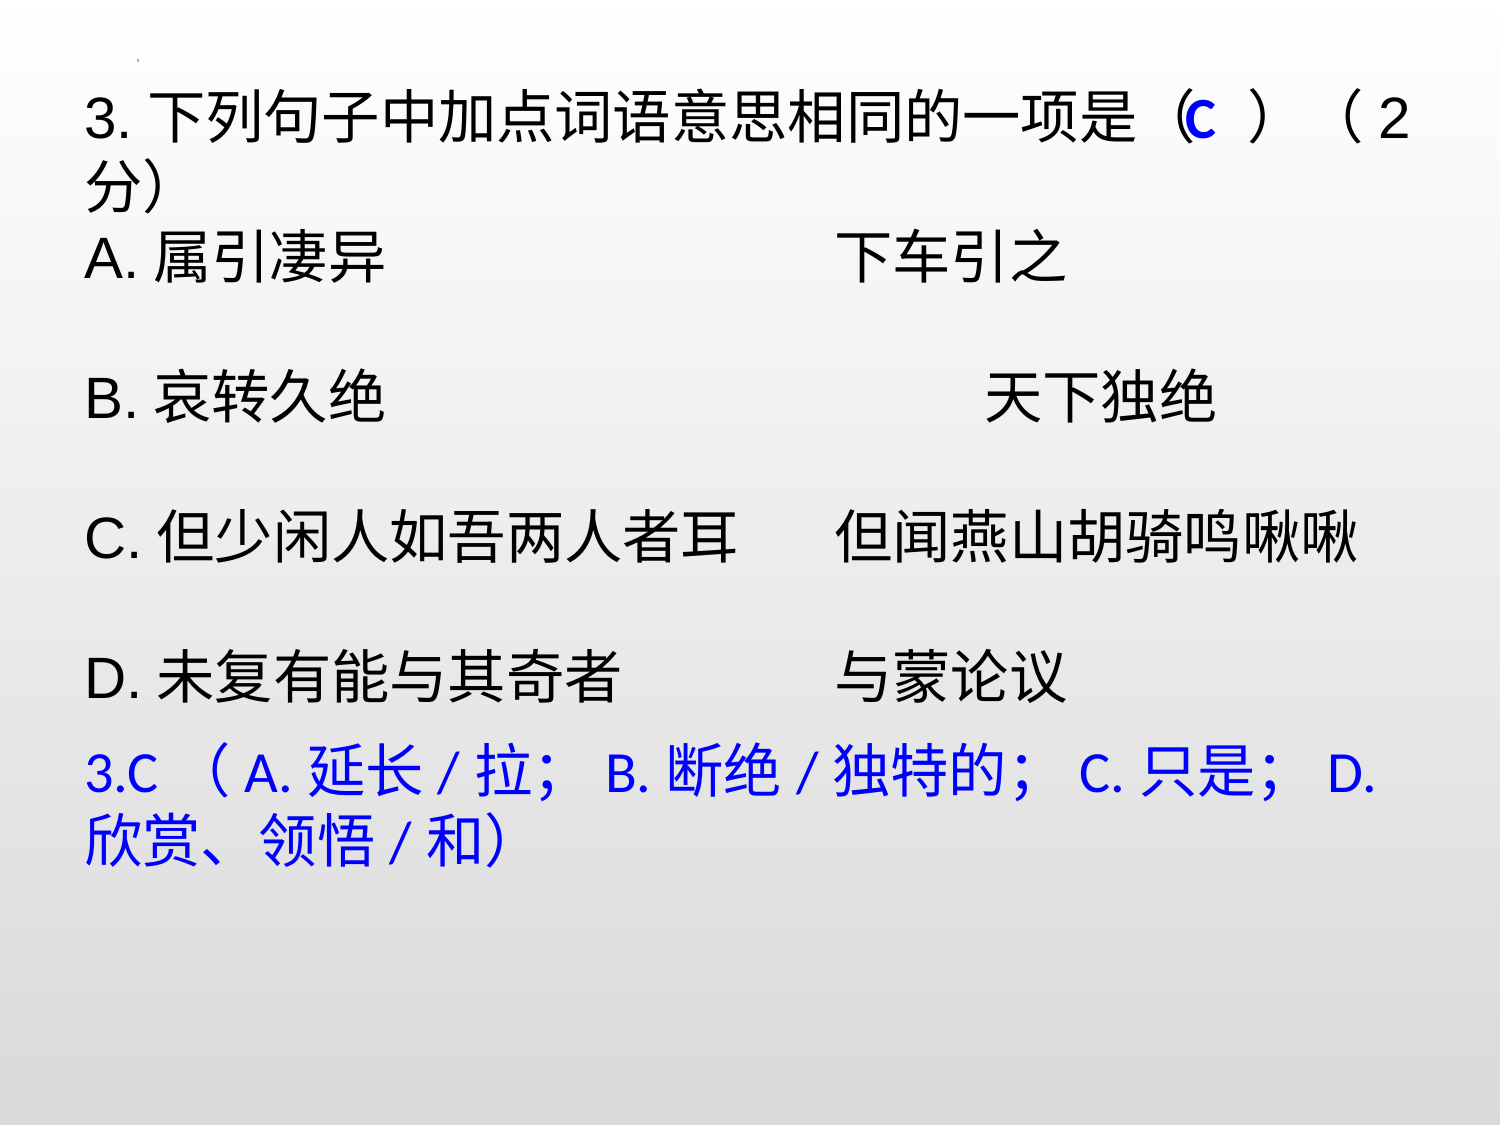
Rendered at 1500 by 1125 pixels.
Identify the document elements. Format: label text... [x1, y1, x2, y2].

text_box C [1170, 73, 1266, 158]
text_box 3.下列句子中加点词语意思相同的一项是（ ）（2分） A.属引凄异 下车引之 B.哀转久绝 天下独绝 C.但少闲人如吾两人者耳 但闻燕山胡骑鸣啾啾 D.未复有能与其奇者 与蒙论议 [69, 73, 1479, 718]
text_box 3.C（A.延长/拉；B.断绝/独特的；C.只是；D.欣赏、领悟/和） [69, 726, 1398, 882]
